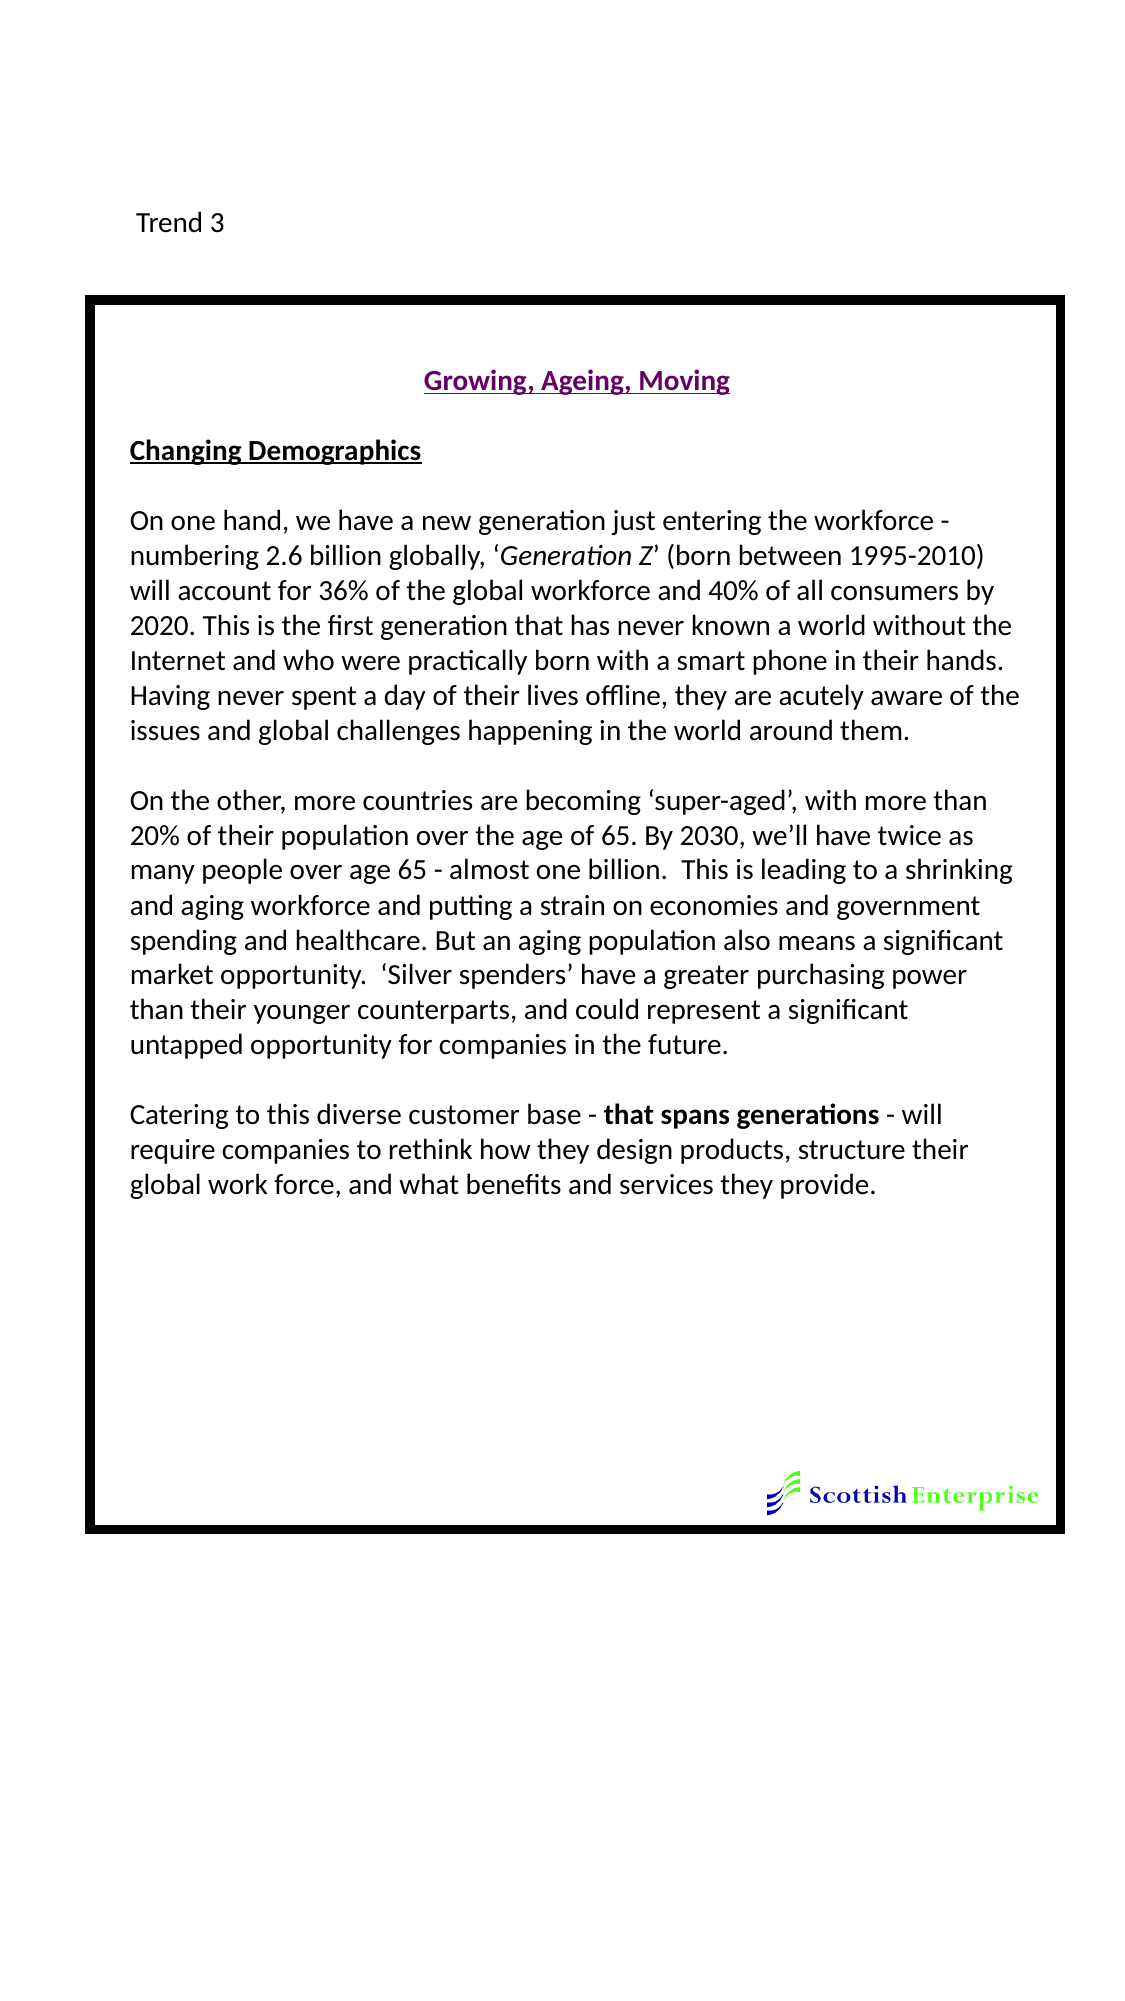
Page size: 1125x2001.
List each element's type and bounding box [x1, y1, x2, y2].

picture [753, 1466, 1052, 1520]
text_box [0, 377, 1125, 1348]
